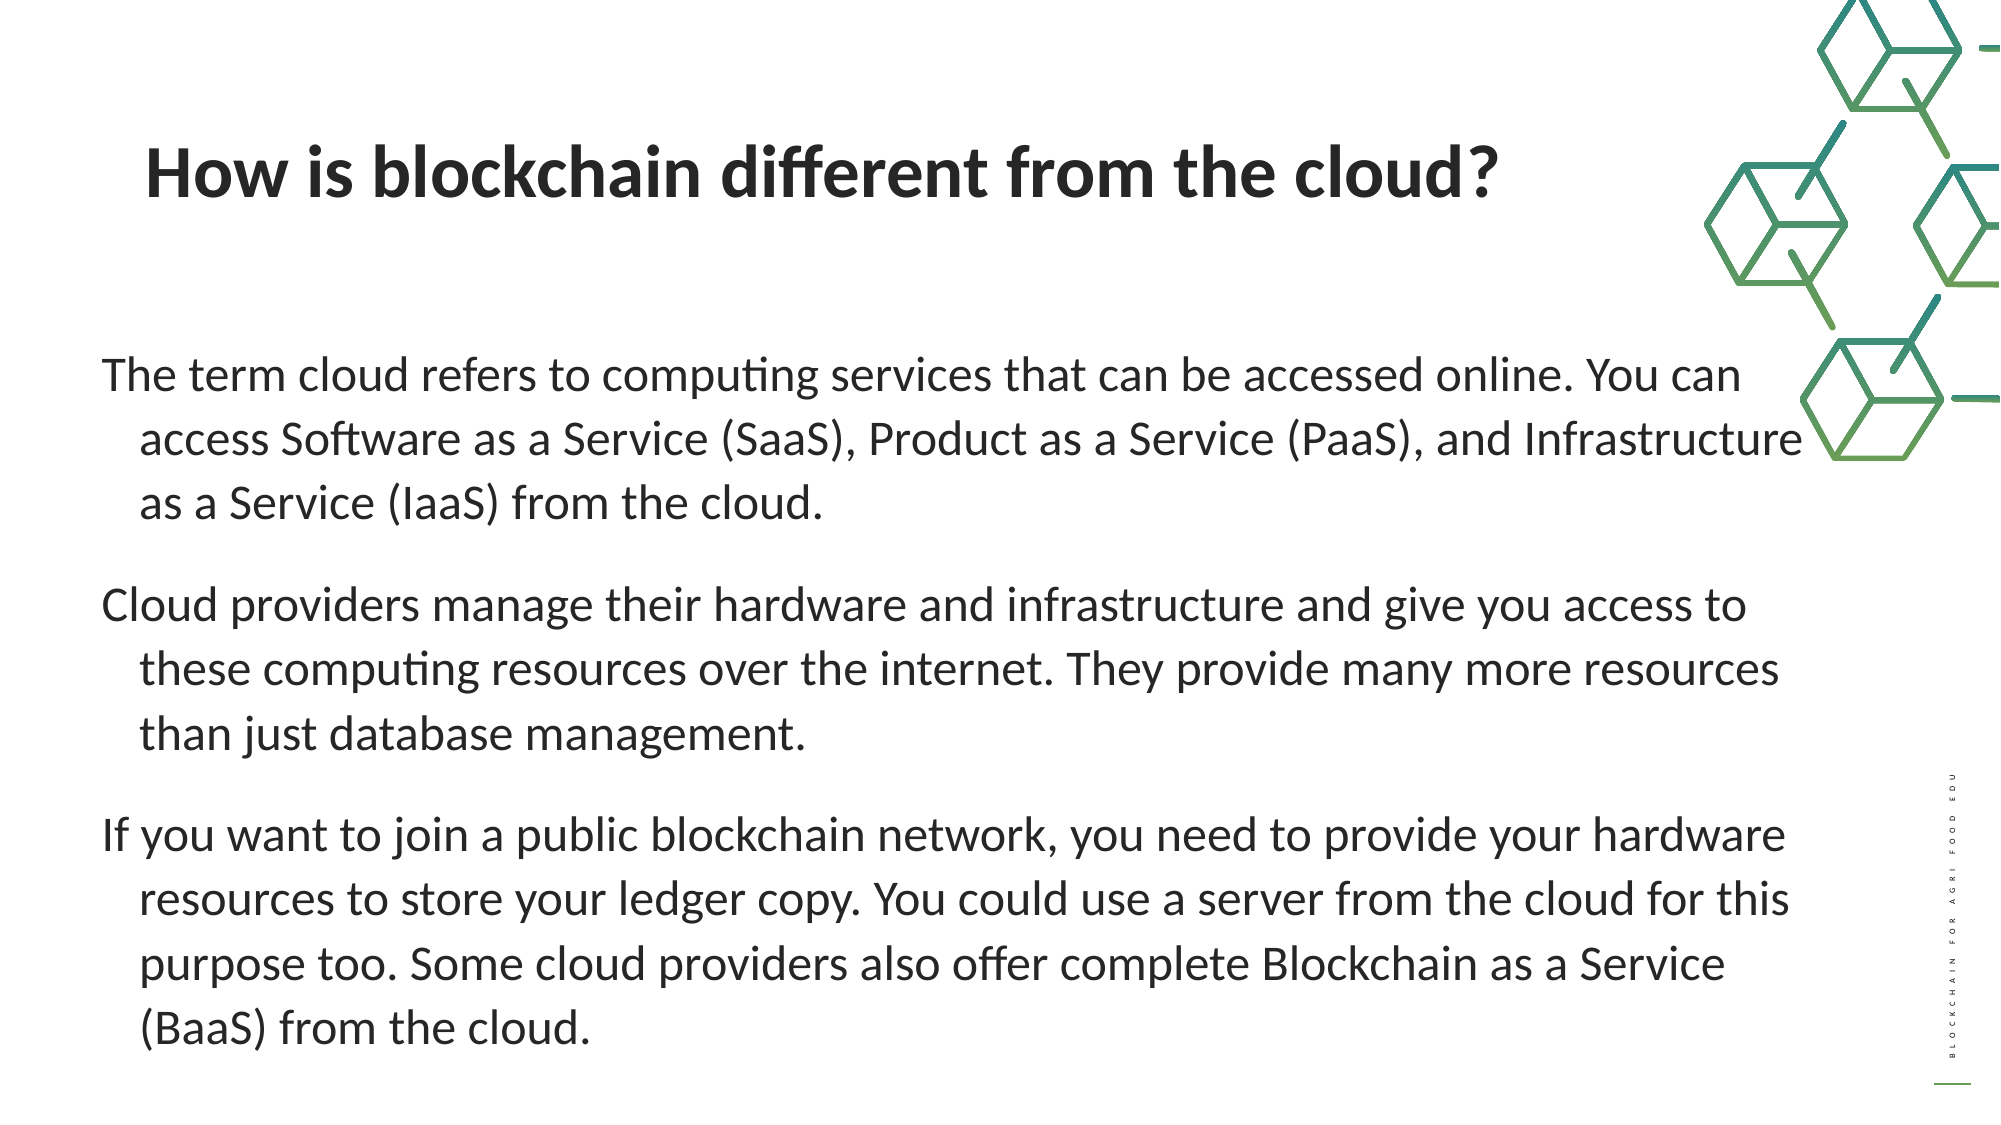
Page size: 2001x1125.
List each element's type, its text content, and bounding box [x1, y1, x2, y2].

list How is blockchain different from the cloud? [130, 124, 1704, 337]
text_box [1704, 0, 2000, 461]
list The term cloud refers to computing services that can be accessed online. You can access Software as a Service (SaaS), Product as a Service (PaaS), and Infrastructure as a Service (IaaS) from the cloud. Cloud providers manage their hardware and infrastructure and give you access to these computing resources over the internet. They provide many more resources than just database management. If you want to join a public blockchain network, you need to provide your hardware resources to store your ledger copy. You could use a server from the cloud for this purpose too. Some cloud providers also offer complete Blockchain as a Service (BaaS) from the cloud. [86, 329, 1825, 1100]
